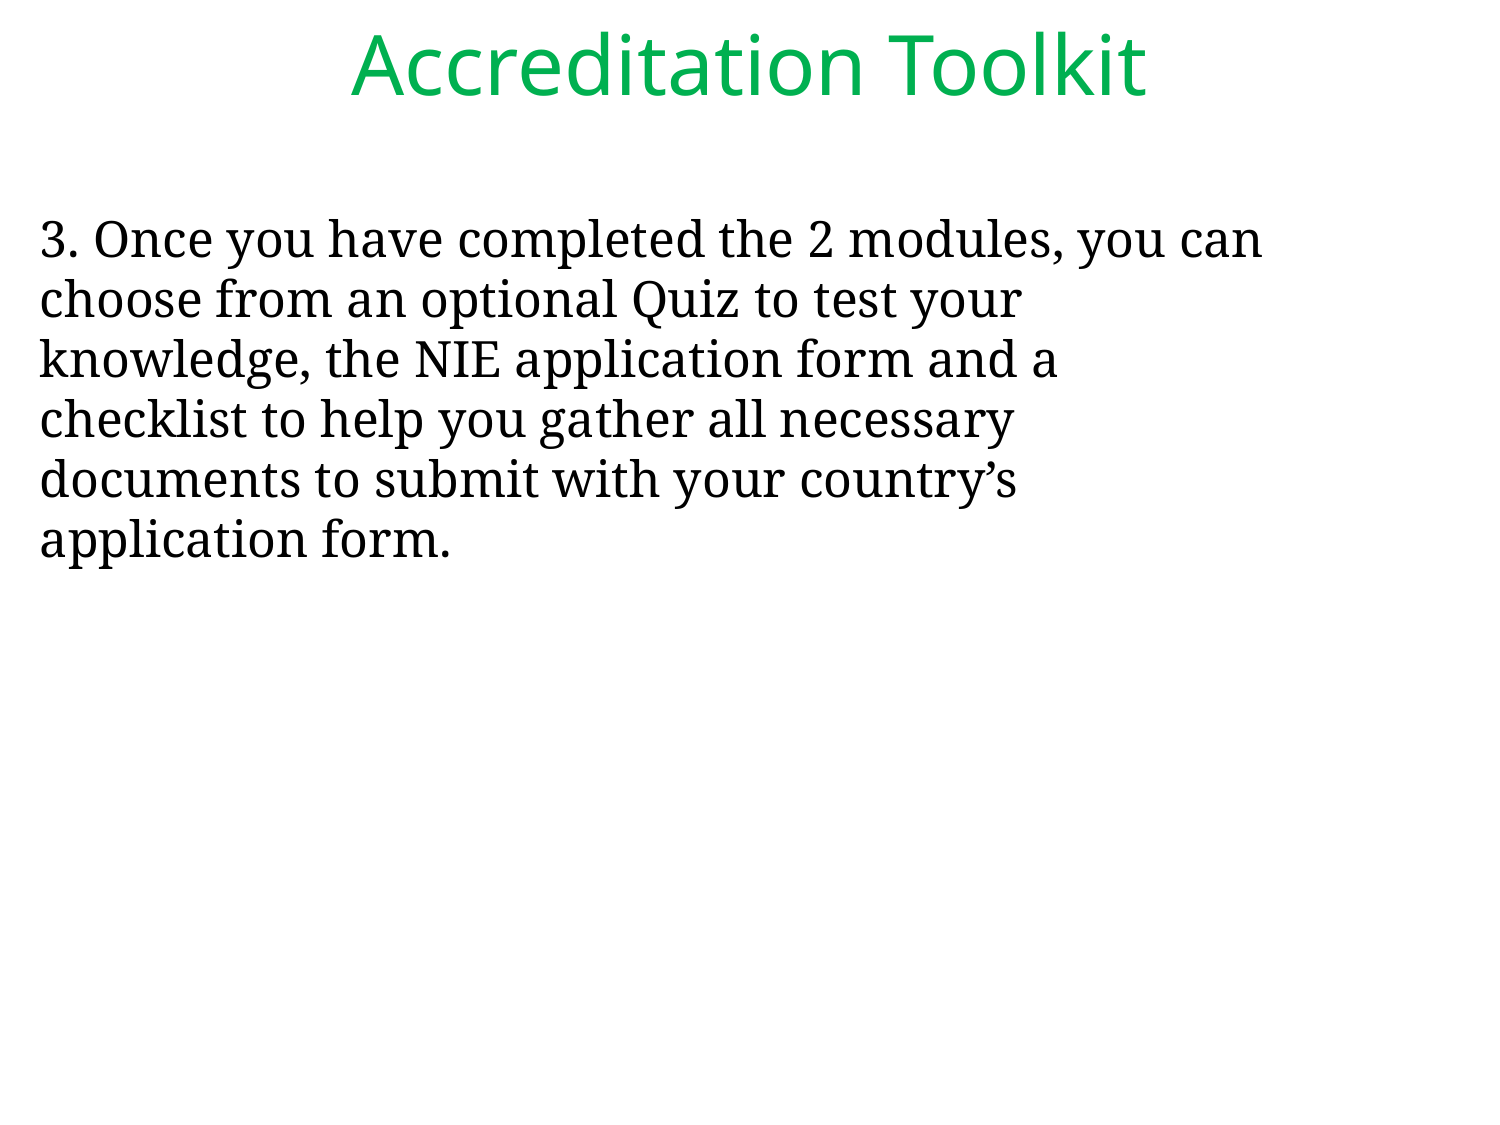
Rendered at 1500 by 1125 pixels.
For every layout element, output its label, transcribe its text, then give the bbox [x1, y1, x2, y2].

list 3. Once you have completed the 2 modules, you can choose from an optional Quiz to test your knowledge, the NIE application form and a checklist to help you gather all necessary documents to submit with your country’s application form. [24, 200, 1288, 1025]
title Accreditation Toolkit [75, 0, 1425, 225]
